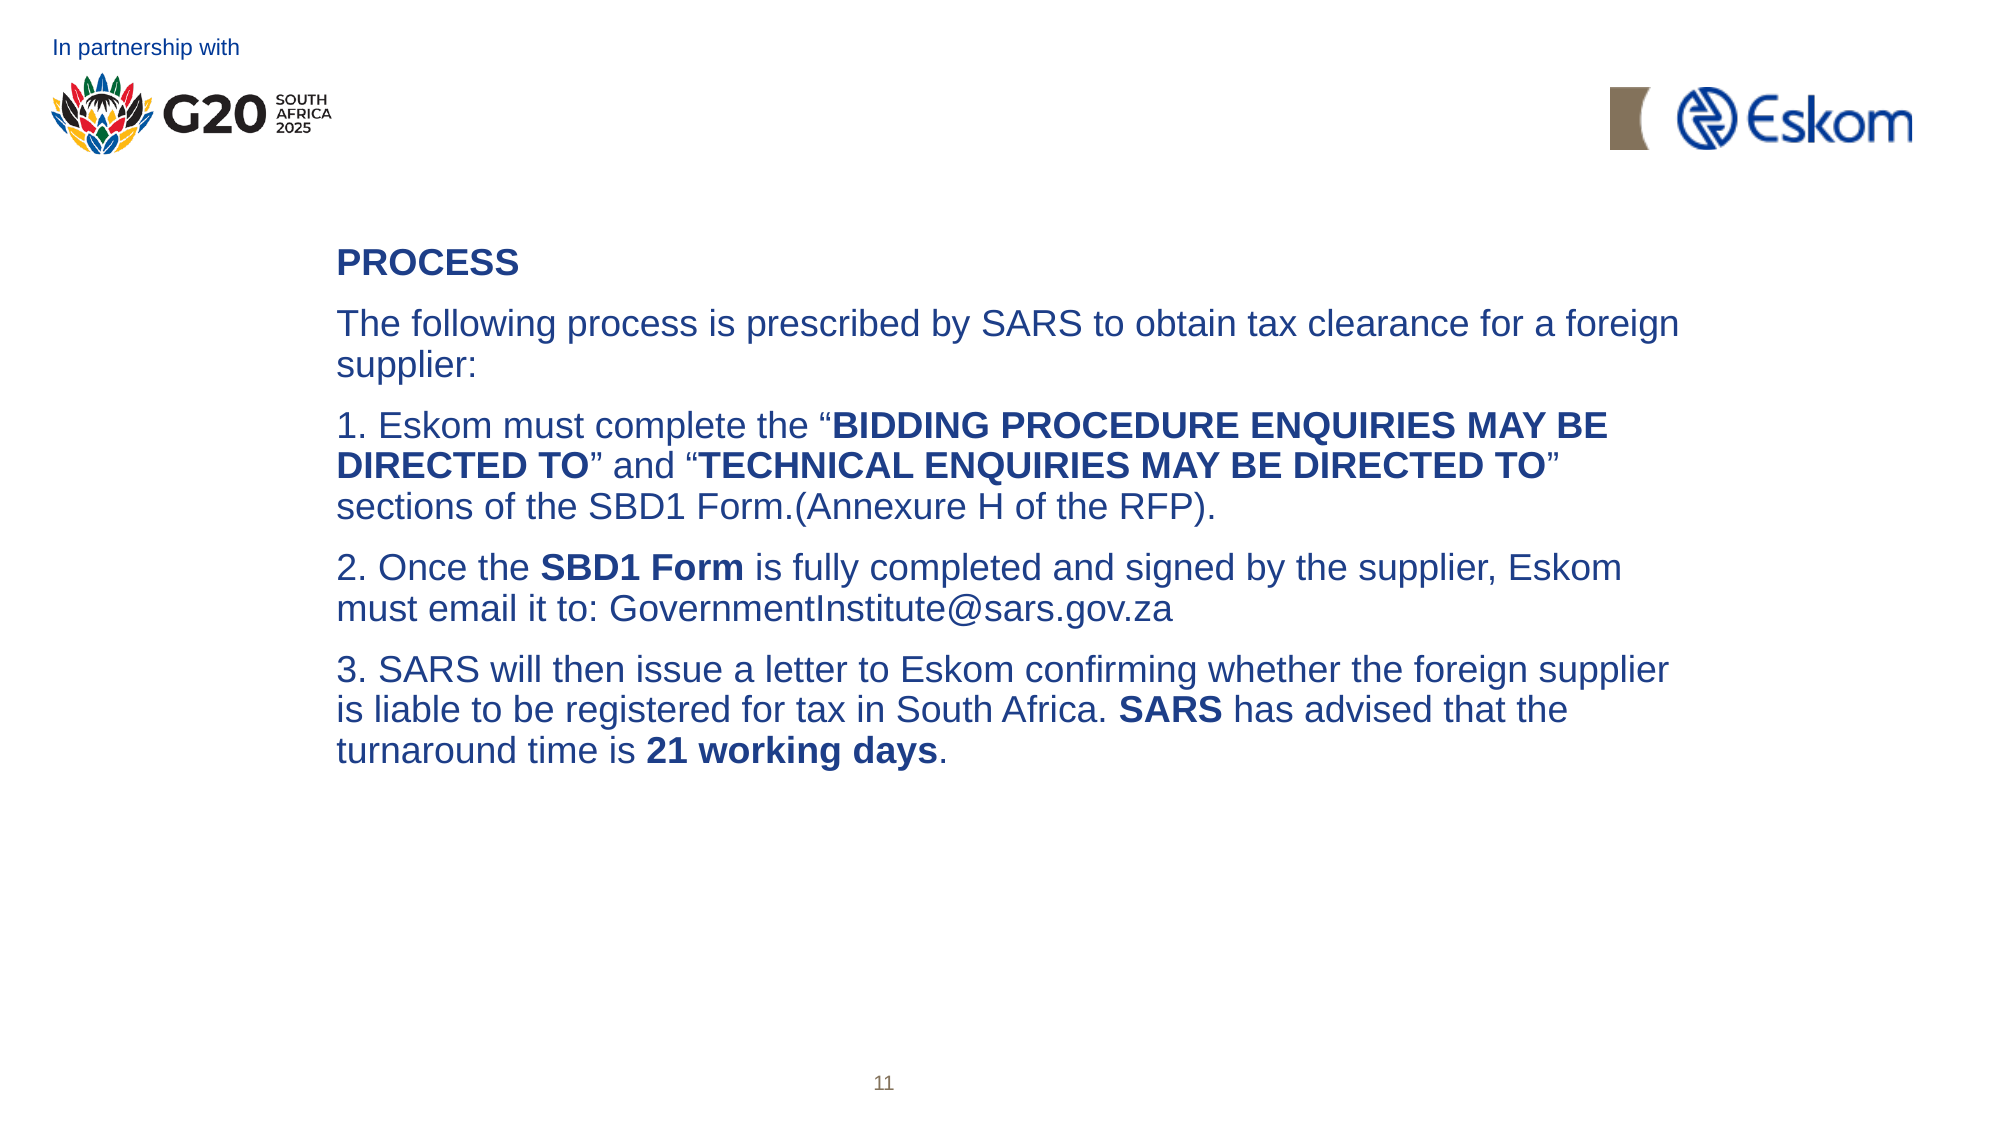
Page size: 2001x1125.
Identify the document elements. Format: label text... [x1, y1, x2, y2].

slide_number 11 [858, 1058, 1063, 1103]
picture [50, 72, 337, 155]
list PROCESS The following process is prescribed by SARS to obtain tax clearance for a foreign supplier: 1. Eskom must complete the “BIDDING PROCEDURE ENQUIRIES MAY BE DIRECTED TO” and “TECHNICAL ENQUIRIES MAY BE DIRECTED TO” sections of the SBD1 Form.(Annexure H of the RFP). 2. Once the SBD1 Form is fully completed and signed by the supplier, Eskom must email it to: GovernmentInstitute@sars.gov.za 3. SARS will then issue a letter to Eskom confirming whether the foreign supplier is liable to be registered for tax in South Africa. SARS has advised that the turnaround time is 21 working days. [321, 235, 1697, 1098]
